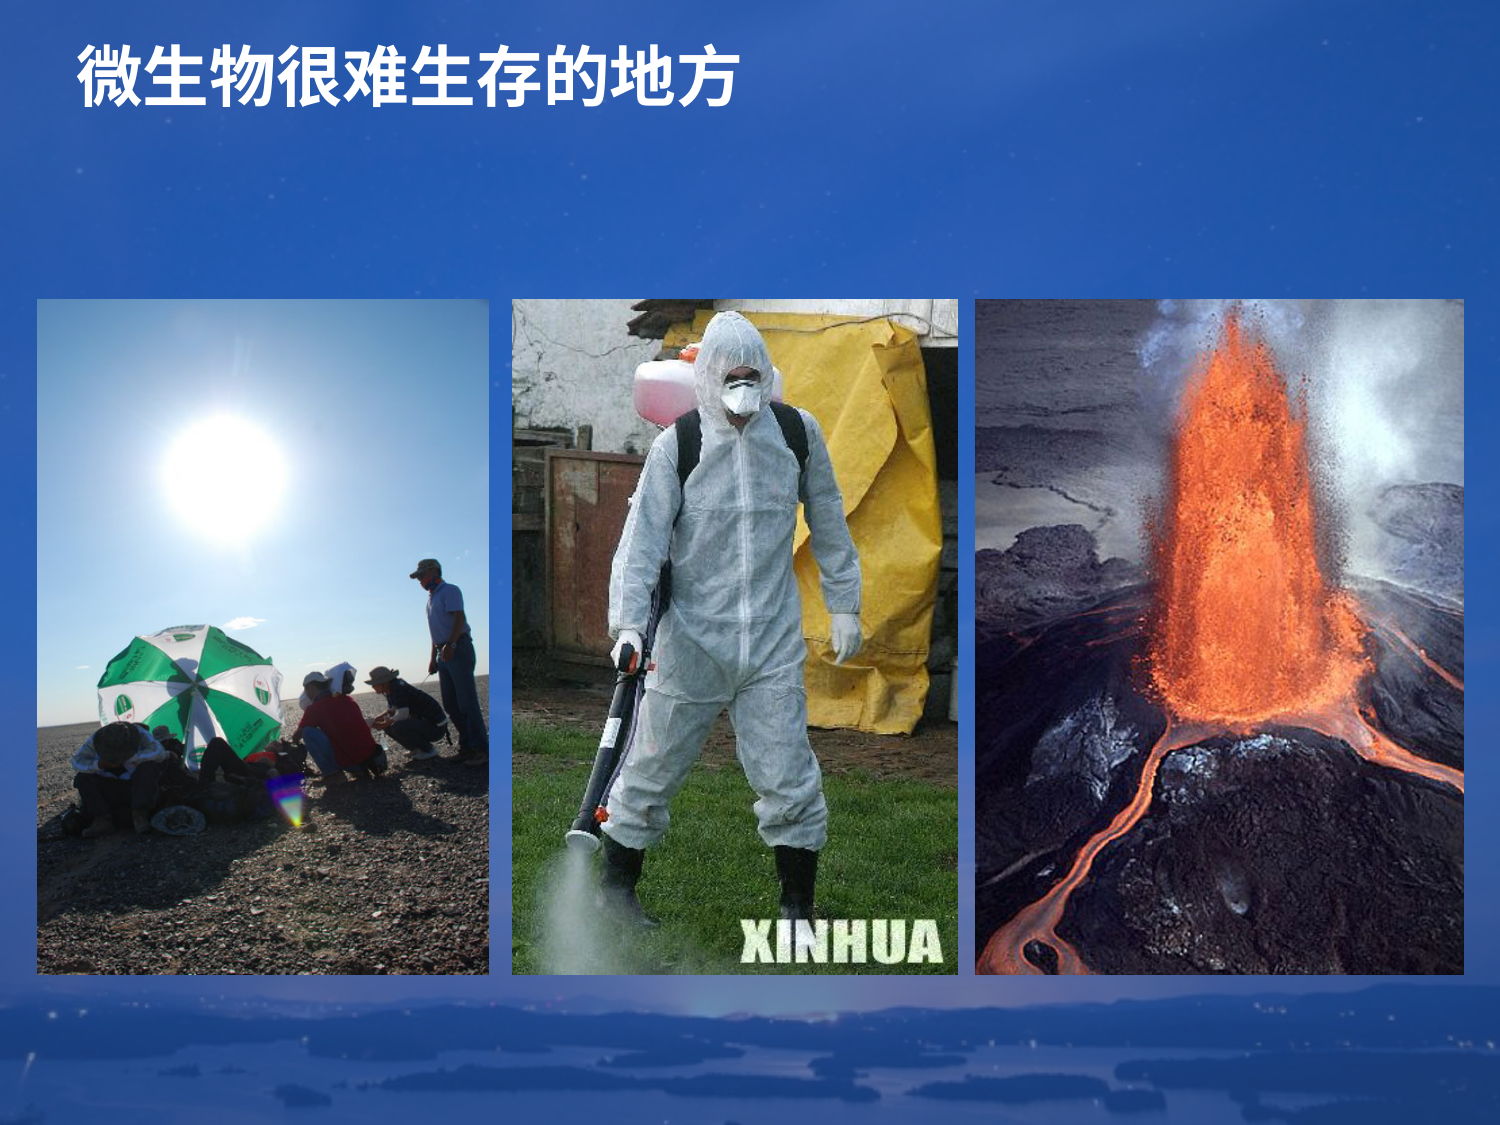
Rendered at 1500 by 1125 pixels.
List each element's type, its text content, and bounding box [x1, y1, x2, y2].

picture [37, 299, 489, 976]
picture [512, 299, 959, 976]
title 微生物很难生存的地方 [60, 27, 1445, 133]
picture [974, 299, 1464, 976]
